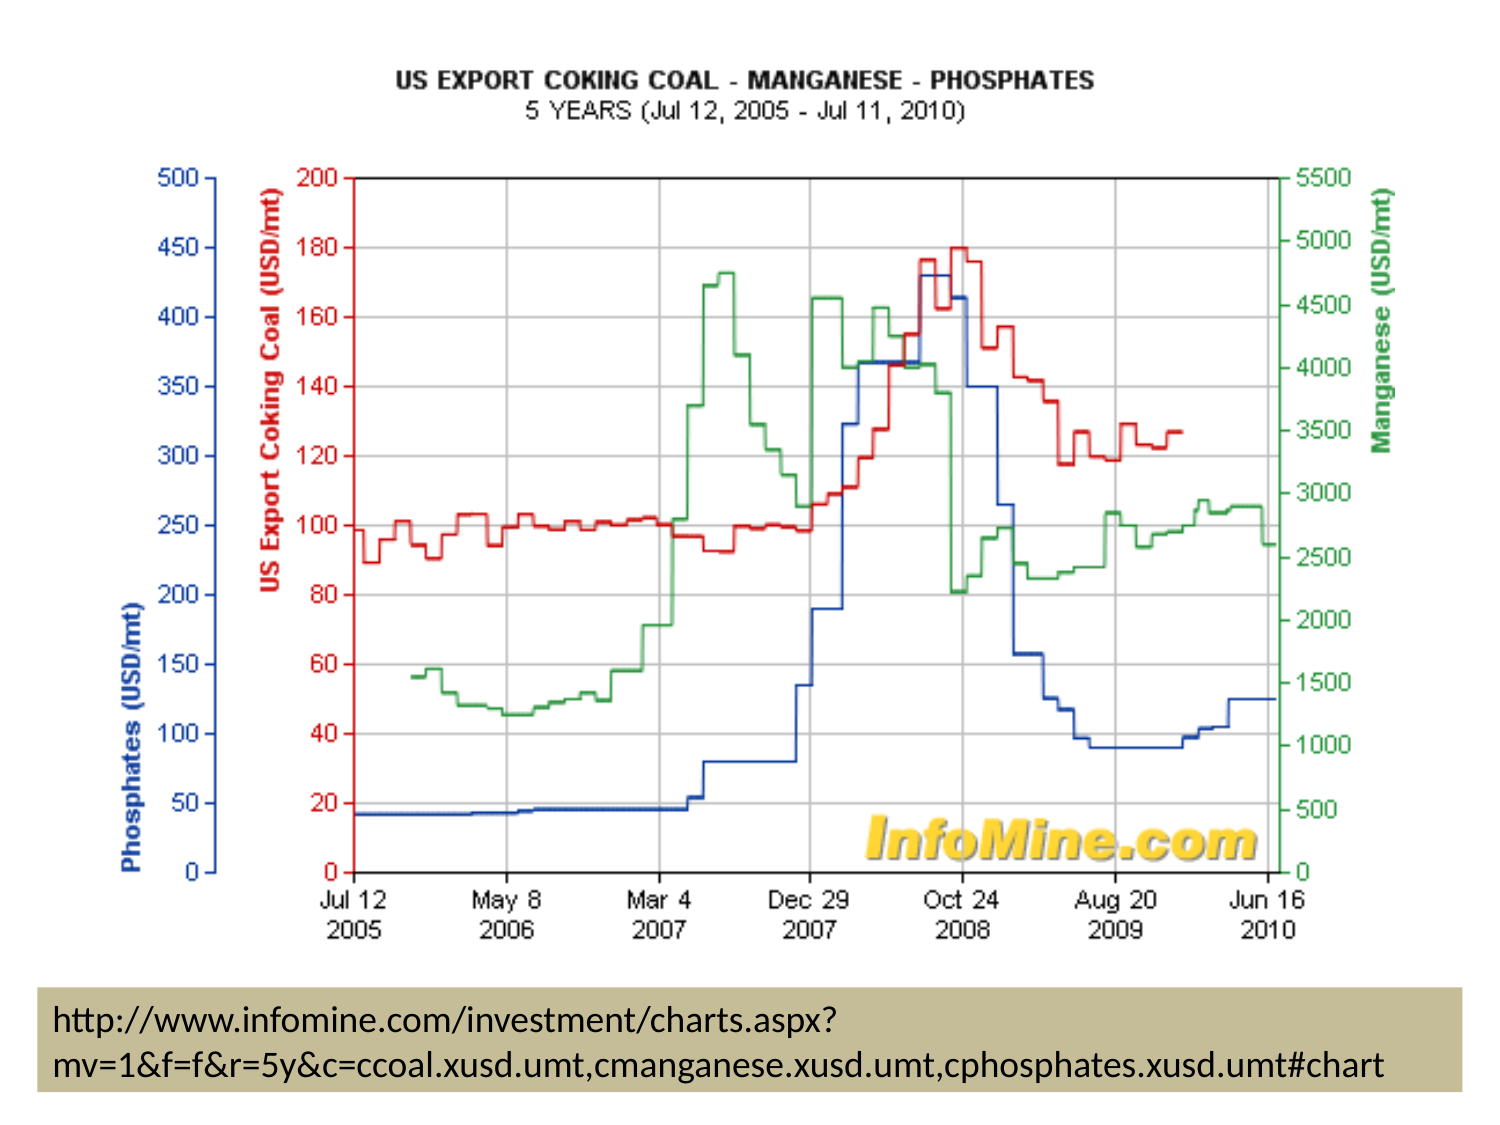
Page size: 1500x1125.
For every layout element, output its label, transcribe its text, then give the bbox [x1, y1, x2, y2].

picture [99, 62, 1396, 988]
text_box http://www.infomine.com/investment/charts.aspx?mv=1&f=f&r=5y&c=ccoal.xusd.umt,cmanganese.xusd.umt,cphosphates.xusd.umt#chart [37, 987, 1463, 1093]
